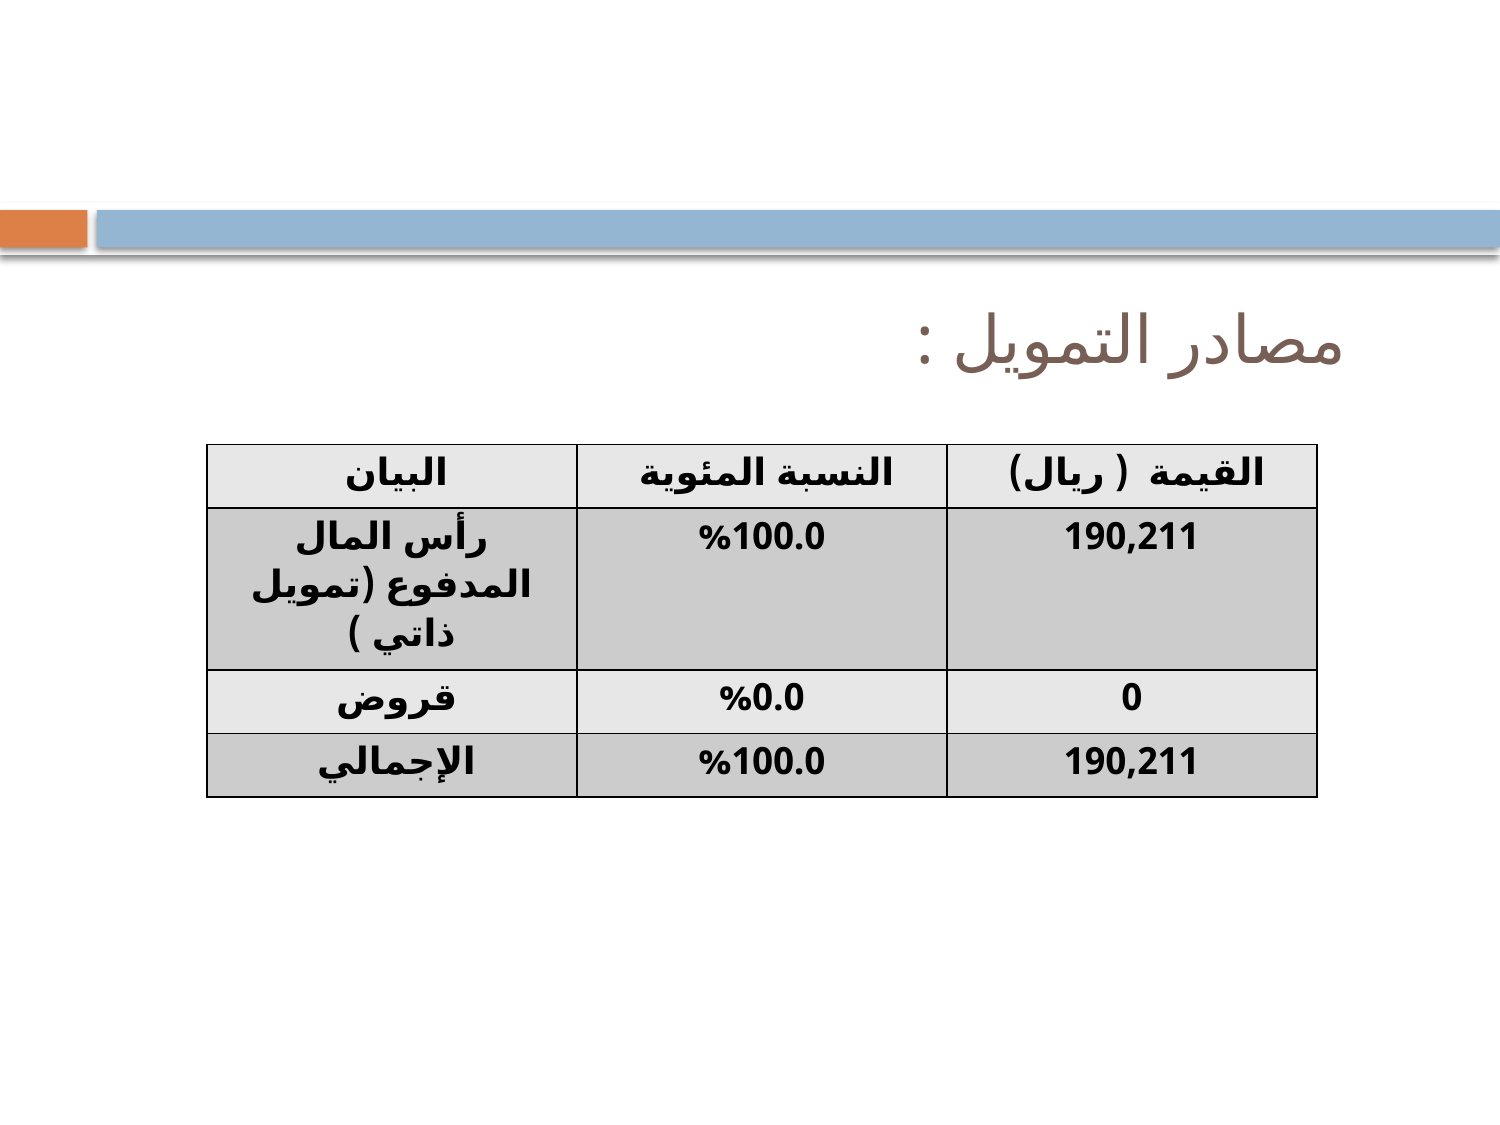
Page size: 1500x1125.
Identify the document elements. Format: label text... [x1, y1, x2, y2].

table_cell 190,211 [948, 734, 1316, 796]
table_header النسبة المئوية [578, 445, 946, 507]
table_header البيان [208, 445, 576, 507]
title مصادر التمويل : [41, 255, 1379, 418]
table_cell قروض [208, 671, 576, 733]
table_cell %0.0 [578, 671, 946, 733]
table_cell %100.0 [578, 734, 946, 796]
table_header القيمة ( ريال) [948, 445, 1316, 507]
table_cell 0 [948, 671, 1316, 733]
table_cell رأس المال المدفوع (تمويل ذاتي ) [208, 509, 576, 669]
list [100, 262, 1438, 1000]
table_cell الإجمالي [208, 734, 576, 796]
table_cell %100.0 [578, 509, 946, 669]
table_cell 190,211 [948, 509, 1316, 669]
